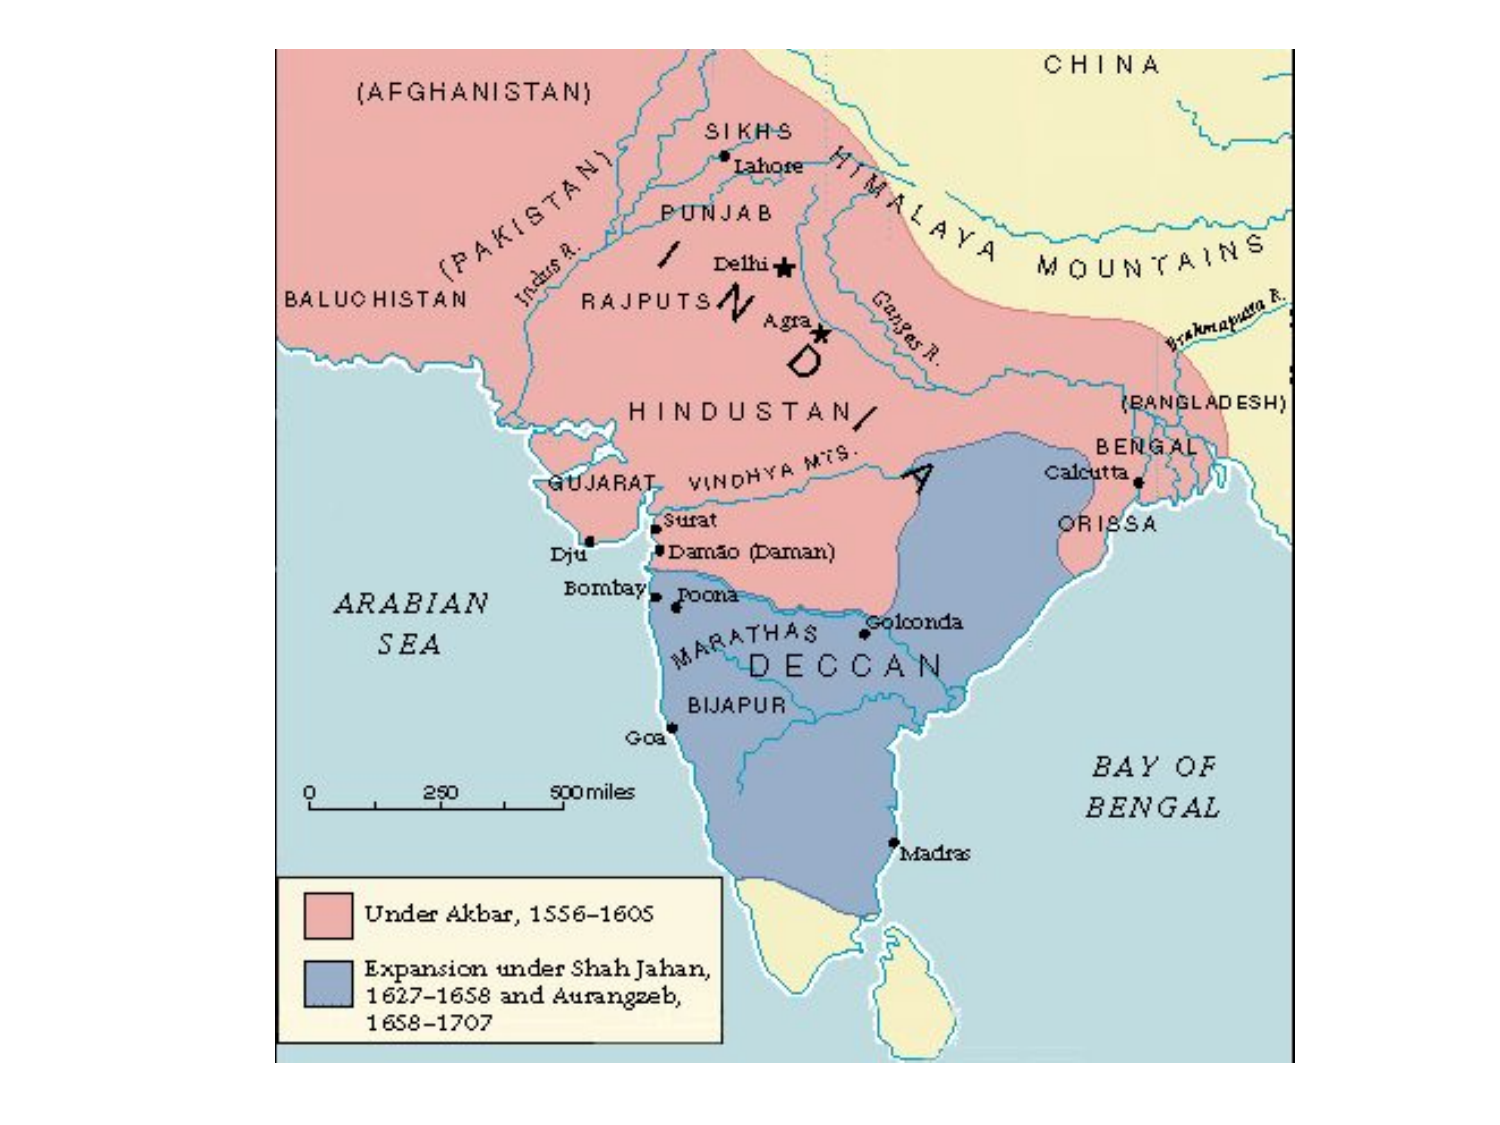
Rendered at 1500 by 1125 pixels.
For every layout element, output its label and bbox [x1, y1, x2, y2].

picture [274, 49, 1295, 1063]
